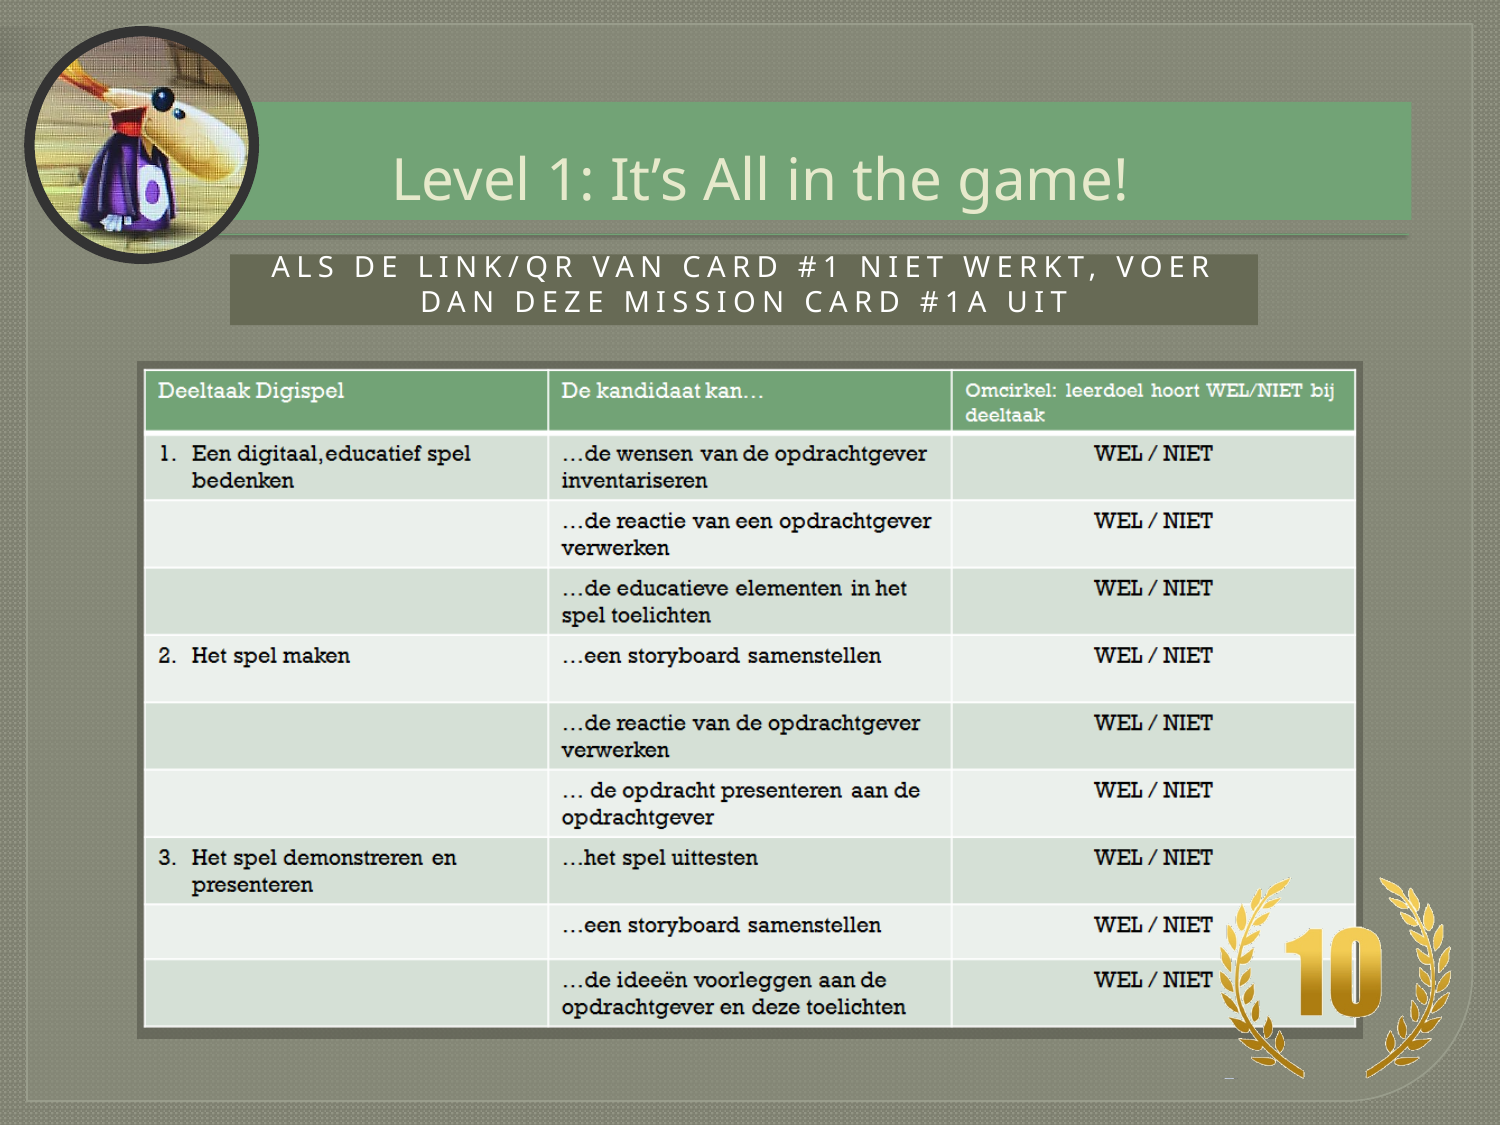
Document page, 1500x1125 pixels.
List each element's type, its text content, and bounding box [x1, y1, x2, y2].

text_box Als de link/QR van card #1 niet werkt, voer dan deze mission card #1A uit [230, 254, 1258, 326]
title Level 1: It’s All in the game! [260, 101, 1412, 220]
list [29, 31, 255, 260]
picture [137, 361, 1453, 1079]
